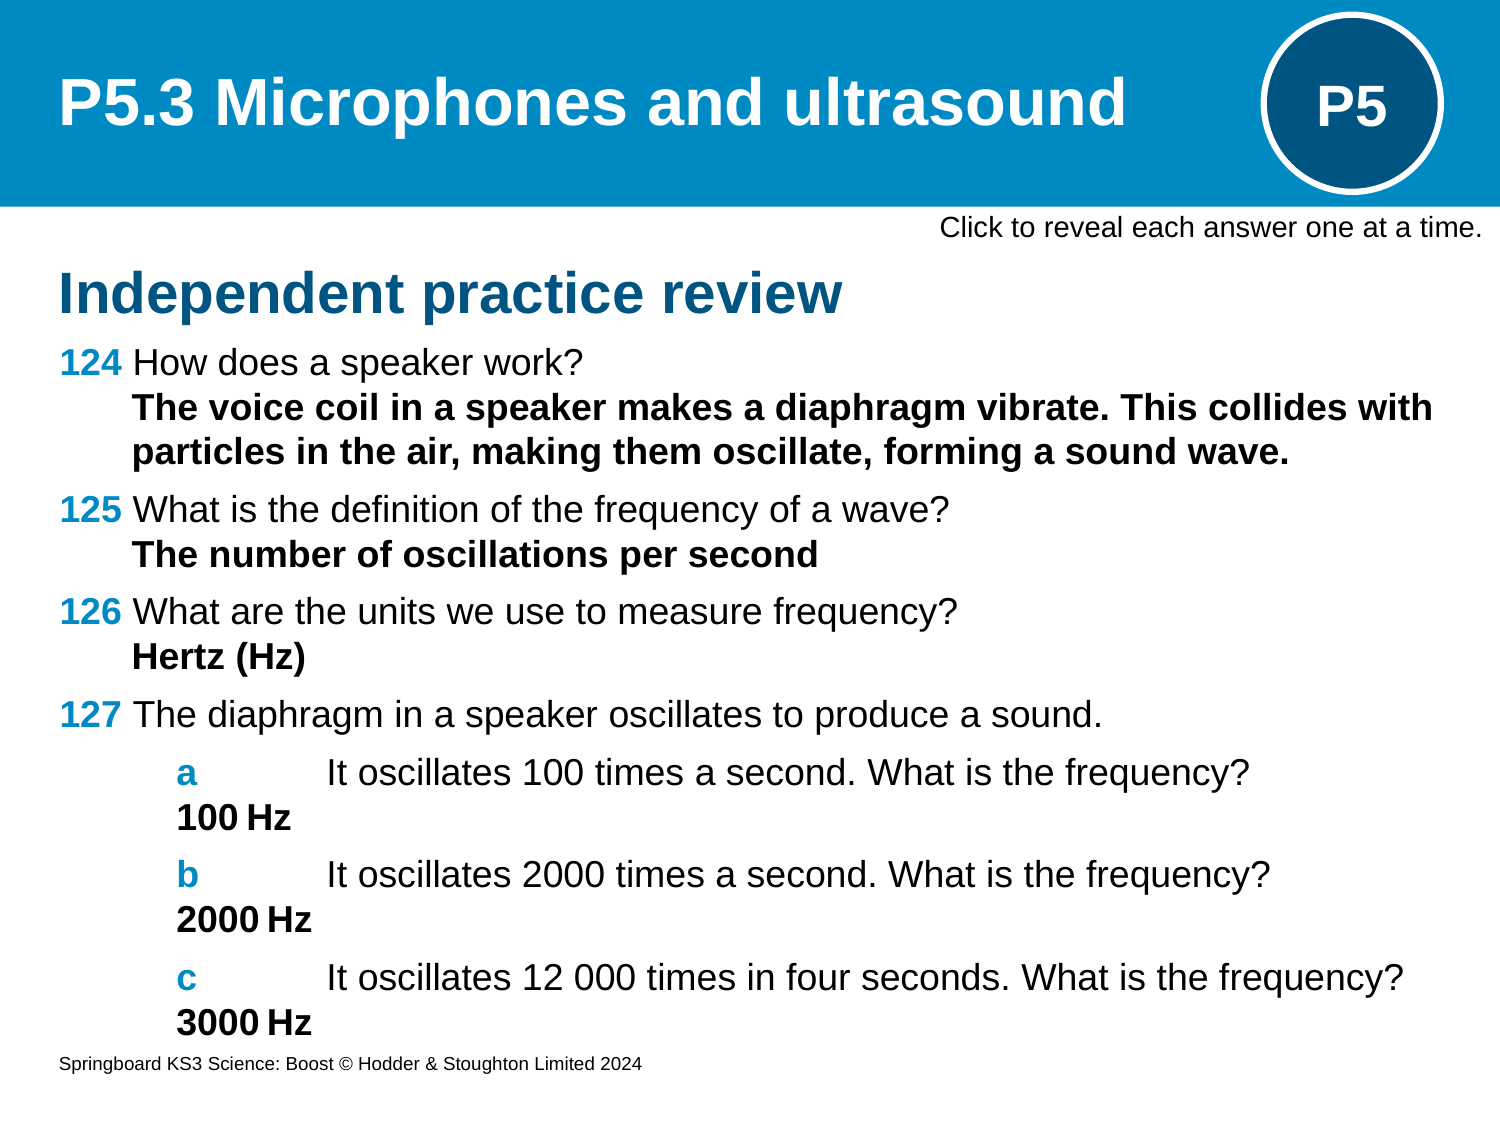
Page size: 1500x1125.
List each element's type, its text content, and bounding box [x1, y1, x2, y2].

footer Springboard KS3 Science: Boost © Hodder & Stoughton Limited 2024 [59, 1034, 680, 1094]
title P5.3 Microphones and ultrasound [59, 0, 1240, 207]
picture [1411, 34, 1421, 44]
text_box Independent practice review 124 How does a speaker work? The voice coil in a speaker makes a diaphragm vibrate. This collides with particles in the air, making them oscillate, forming a sound wave. 125 What is the definition of the frequency of a wave? The number of oscillations per second 126 What are the units we use to measure frequency? Hertz (Hz) 127 The diaphragm in a speaker oscillates to produce a sound. a It oscillates 100 times a second. What is the frequency? 100 Hz b It oscillates 2000 times a second. What is the frequency? 2000 Hz c It oscillates 12 000 times in four seconds. What is the frequency? 3000 Hz [58, 247, 1441, 1034]
text_box P5 [1262, 13, 1442, 193]
picture [1283, 162, 1293, 172]
text_box Click to reveal each answer one at a time. [935, 208, 1489, 244]
